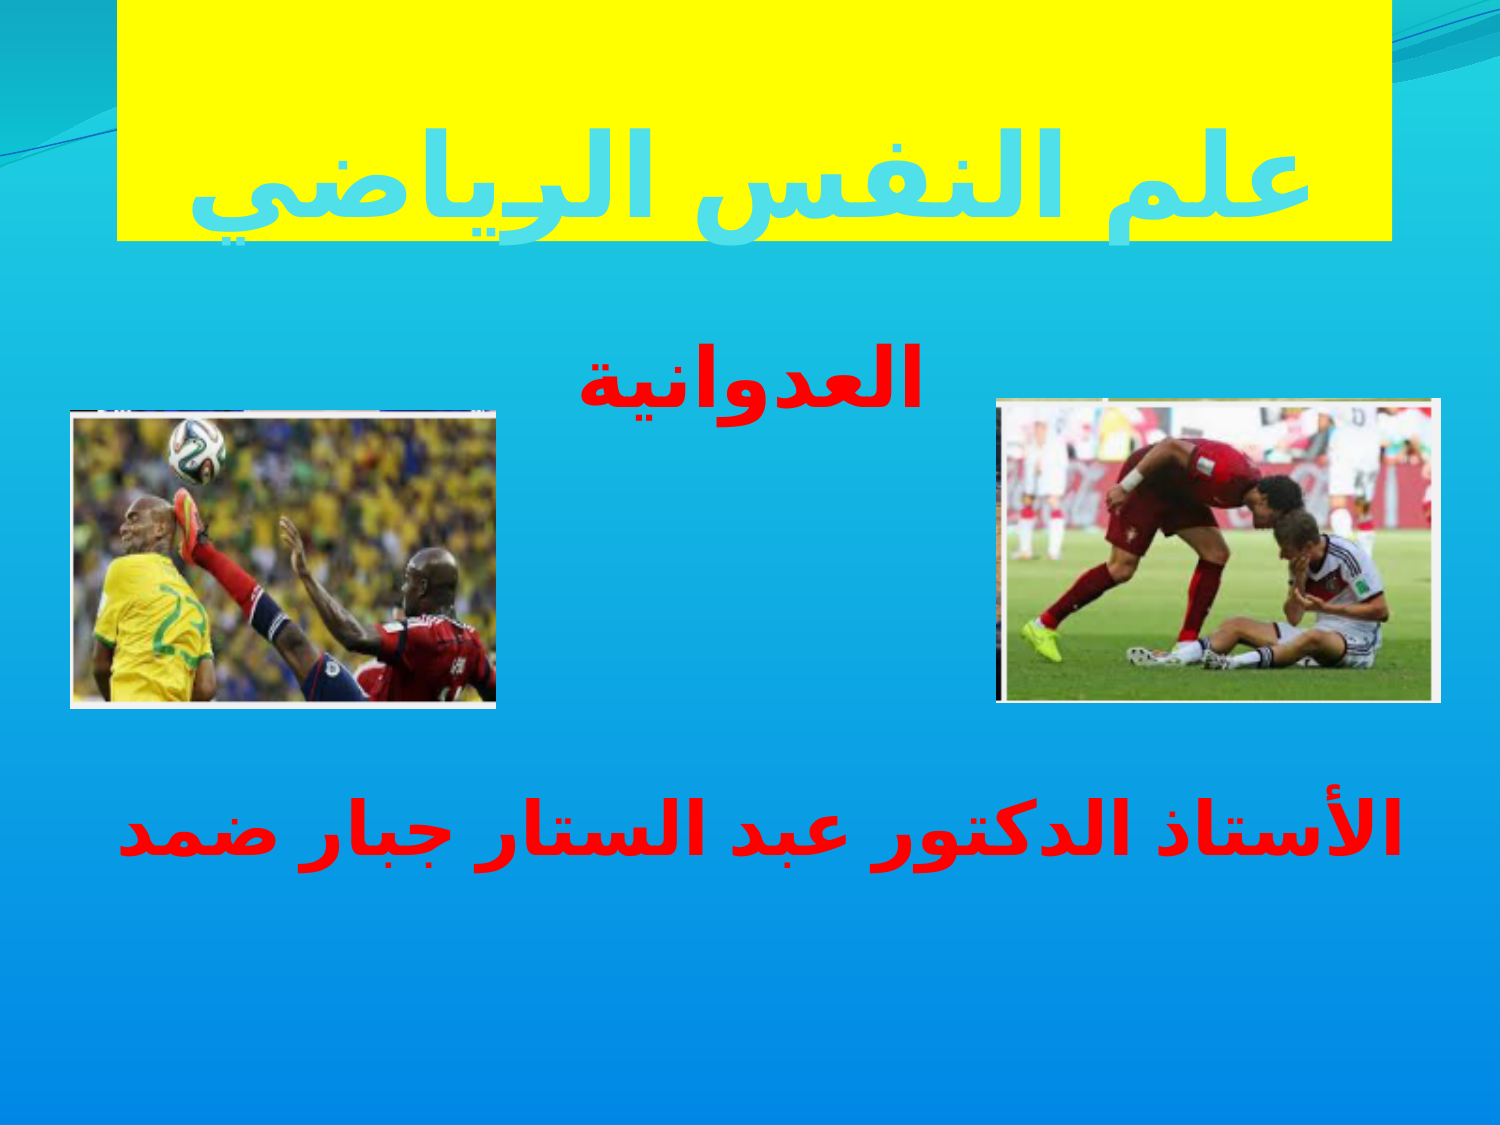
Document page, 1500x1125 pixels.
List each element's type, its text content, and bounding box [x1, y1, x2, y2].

subtitle العدوانية [117, 316, 1383, 773]
title علم النفس الرياضي [117, 0, 1393, 242]
picture [70, 409, 497, 708]
text_box الأستاذ الدكتور عبد الستار جبار ضمد [82, 773, 1442, 879]
picture [995, 398, 1441, 702]
